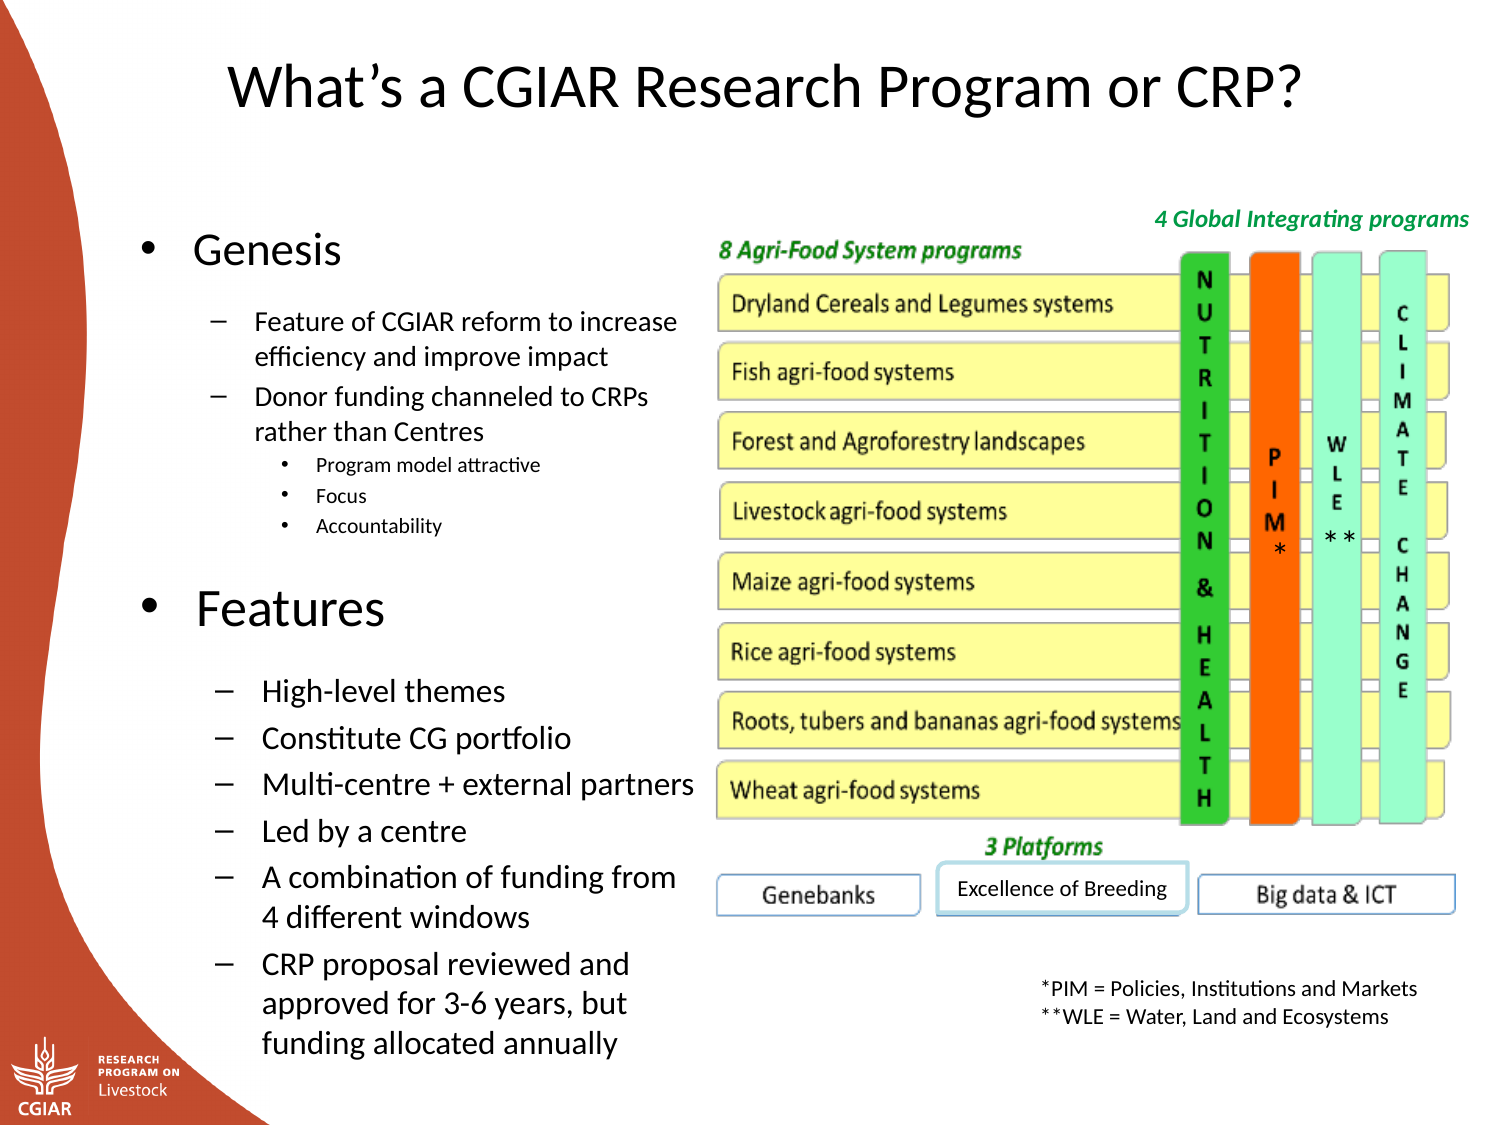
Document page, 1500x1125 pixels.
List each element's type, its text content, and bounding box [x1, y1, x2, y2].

picture [704, 224, 1456, 929]
text_box 4 Global Integrating programs [1139, 194, 1485, 240]
list Genesis Feature of CGIAR reform to increase efficiency and improve impact Donor funding channeled to CRPs rather than Centres Program model attractive Focus Accountability [125, 154, 701, 500]
text_box *PIM = Policies, Institutions and Markets **WLE = Water, Land and Ecosystems [1025, 966, 1450, 1037]
text_box Features High-level themes Constitute CG portfolio Multi-centre + external partners Led by a centre A combination of funding from 4 different windows CRP proposal reviewed and approved for 3-6 years, but funding allocated annually [124, 500, 713, 1075]
picture [0, 0, 270, 1125]
list What’s a CGIAR Research Program or CRP? [212, 37, 1450, 225]
